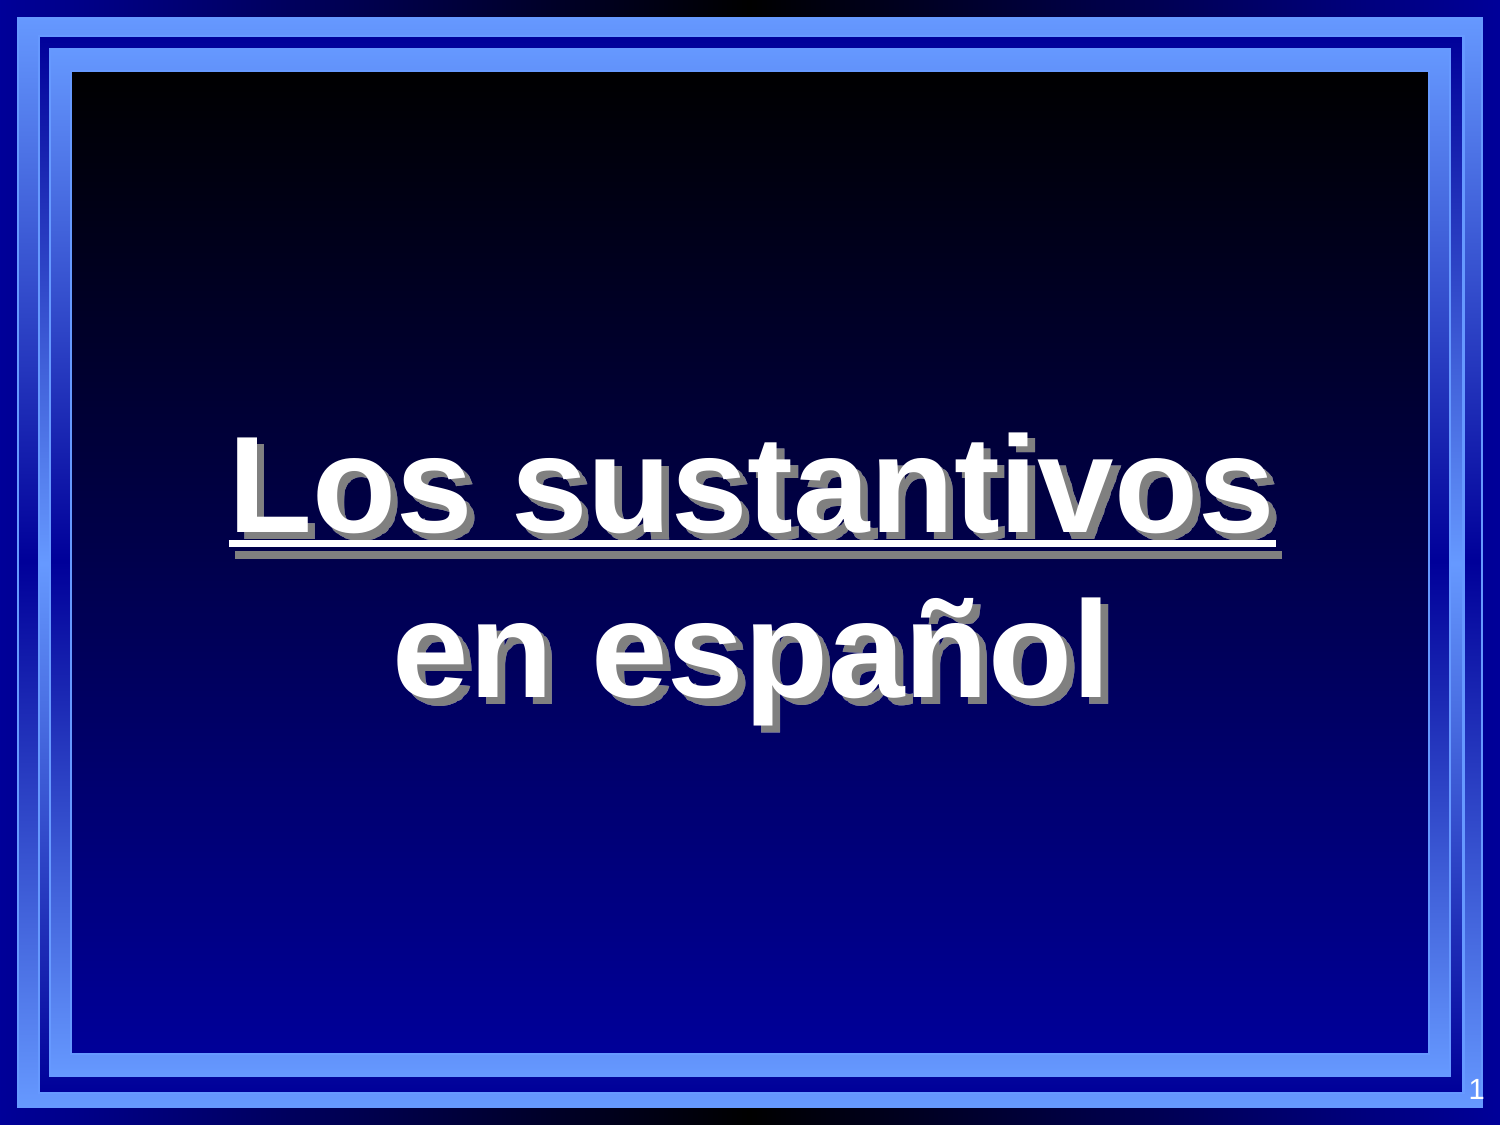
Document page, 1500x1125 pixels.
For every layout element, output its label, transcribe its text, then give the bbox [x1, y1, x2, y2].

text_box Los sustantivos en español [213, 387, 1291, 733]
slide_number 1 [1187, 1049, 1500, 1125]
